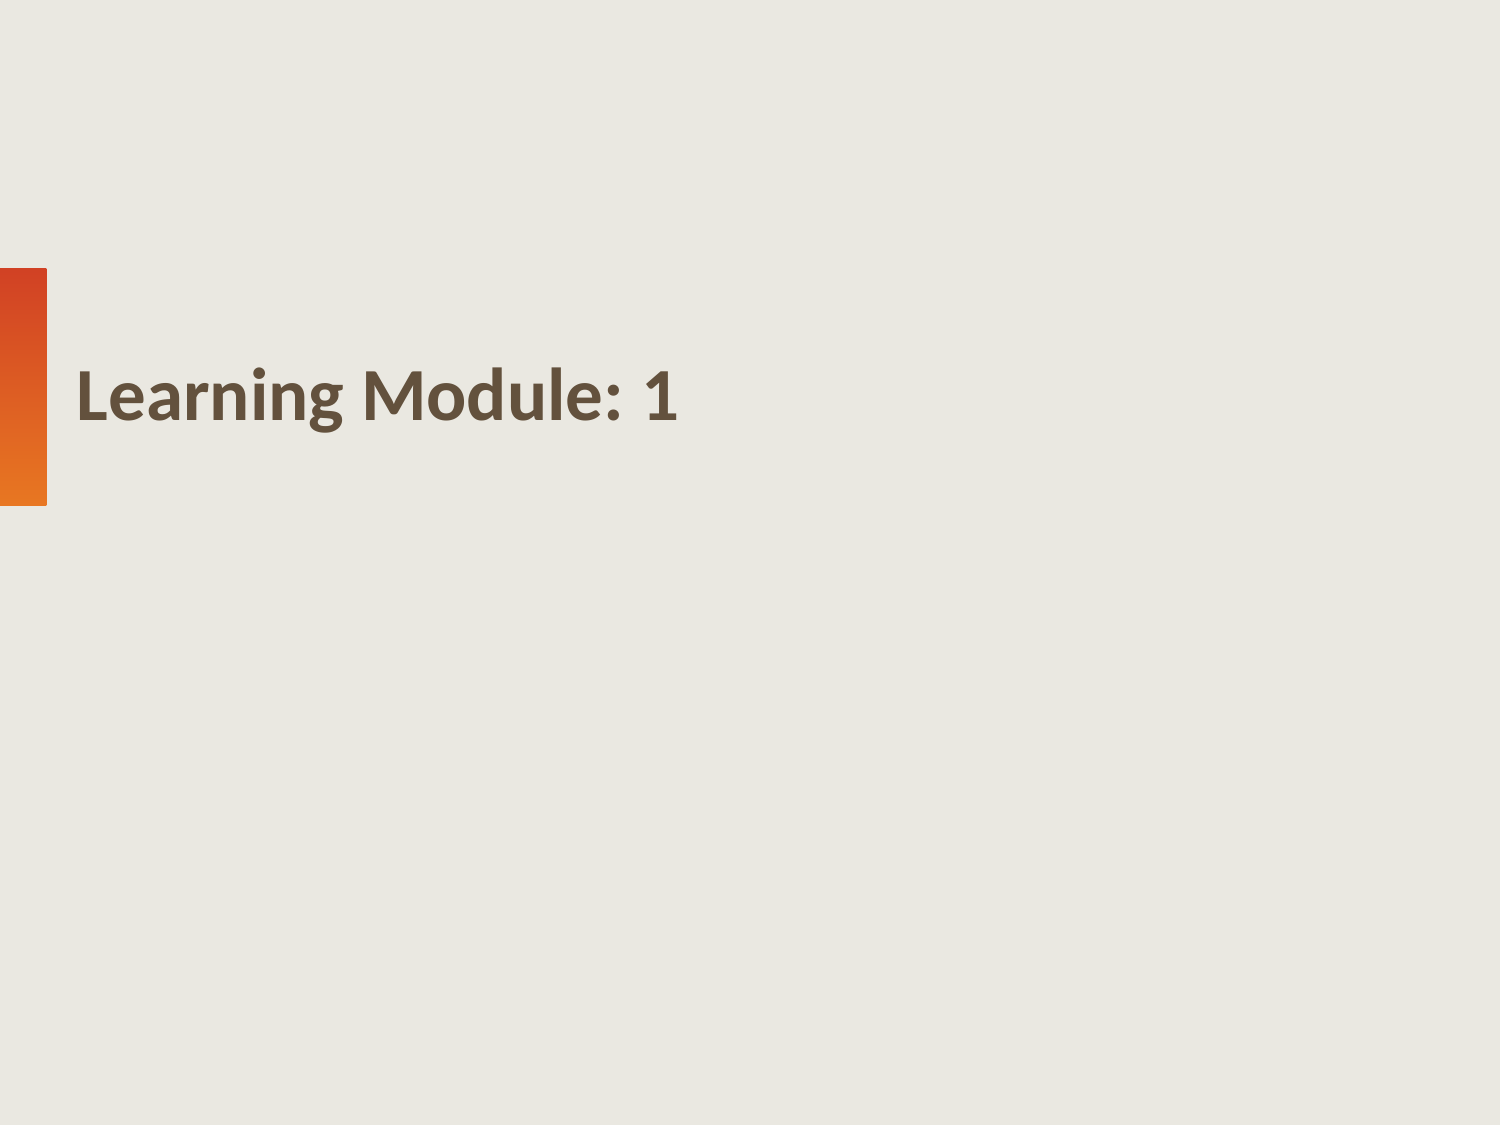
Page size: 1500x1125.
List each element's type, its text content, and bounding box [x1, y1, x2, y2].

list Learning Module: 1 [76, 268, 1424, 506]
